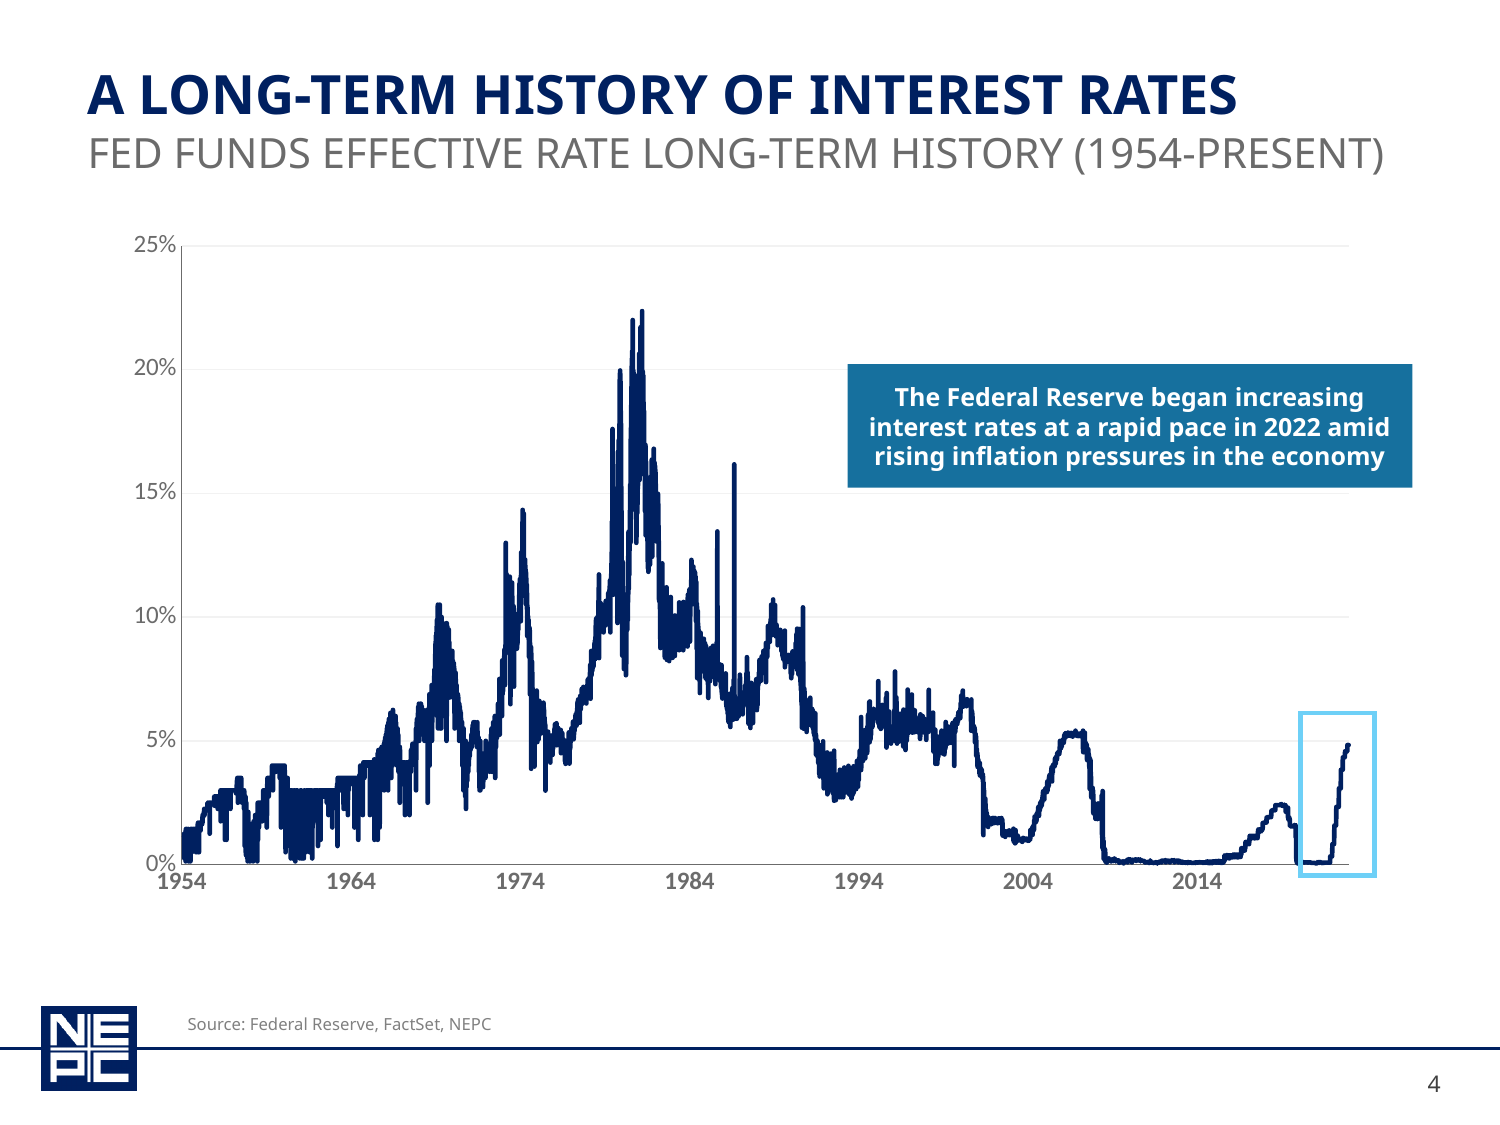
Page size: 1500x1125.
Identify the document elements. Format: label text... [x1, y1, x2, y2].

list Fed Funds Effective Rate Long-term History (1954-Present) [87, 135, 1480, 213]
chart [87, 212, 1413, 938]
picture [41, 1006, 137, 1091]
title A Long-Term History of Interest Rates [87, 2, 1413, 126]
list Source: Federal Reserve, FactSet, NEPC [187, 963, 1413, 1034]
slide_number 4 [1321, 1073, 1456, 1109]
